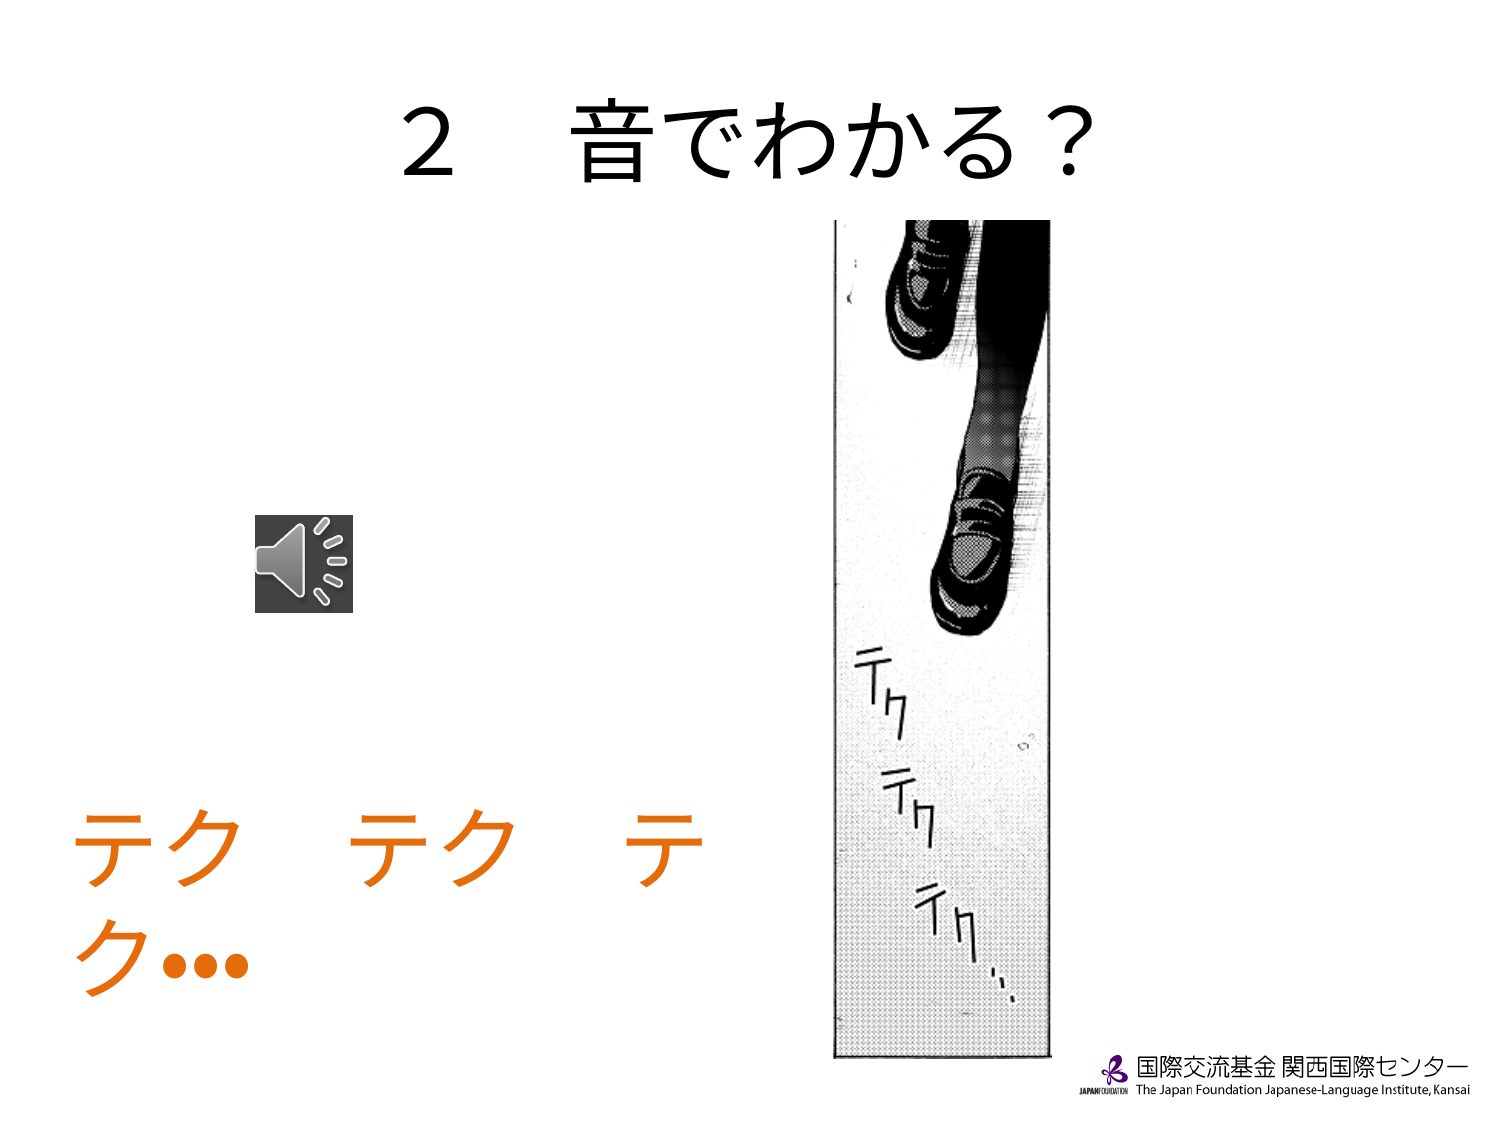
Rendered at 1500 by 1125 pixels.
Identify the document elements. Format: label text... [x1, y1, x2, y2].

picture [253, 513, 355, 615]
picture [832, 220, 1052, 1059]
picture [1069, 1047, 1477, 1102]
text_box テク テク テク・・・ [53, 784, 810, 1019]
title ２ 音でわかる？ [75, 45, 1425, 233]
